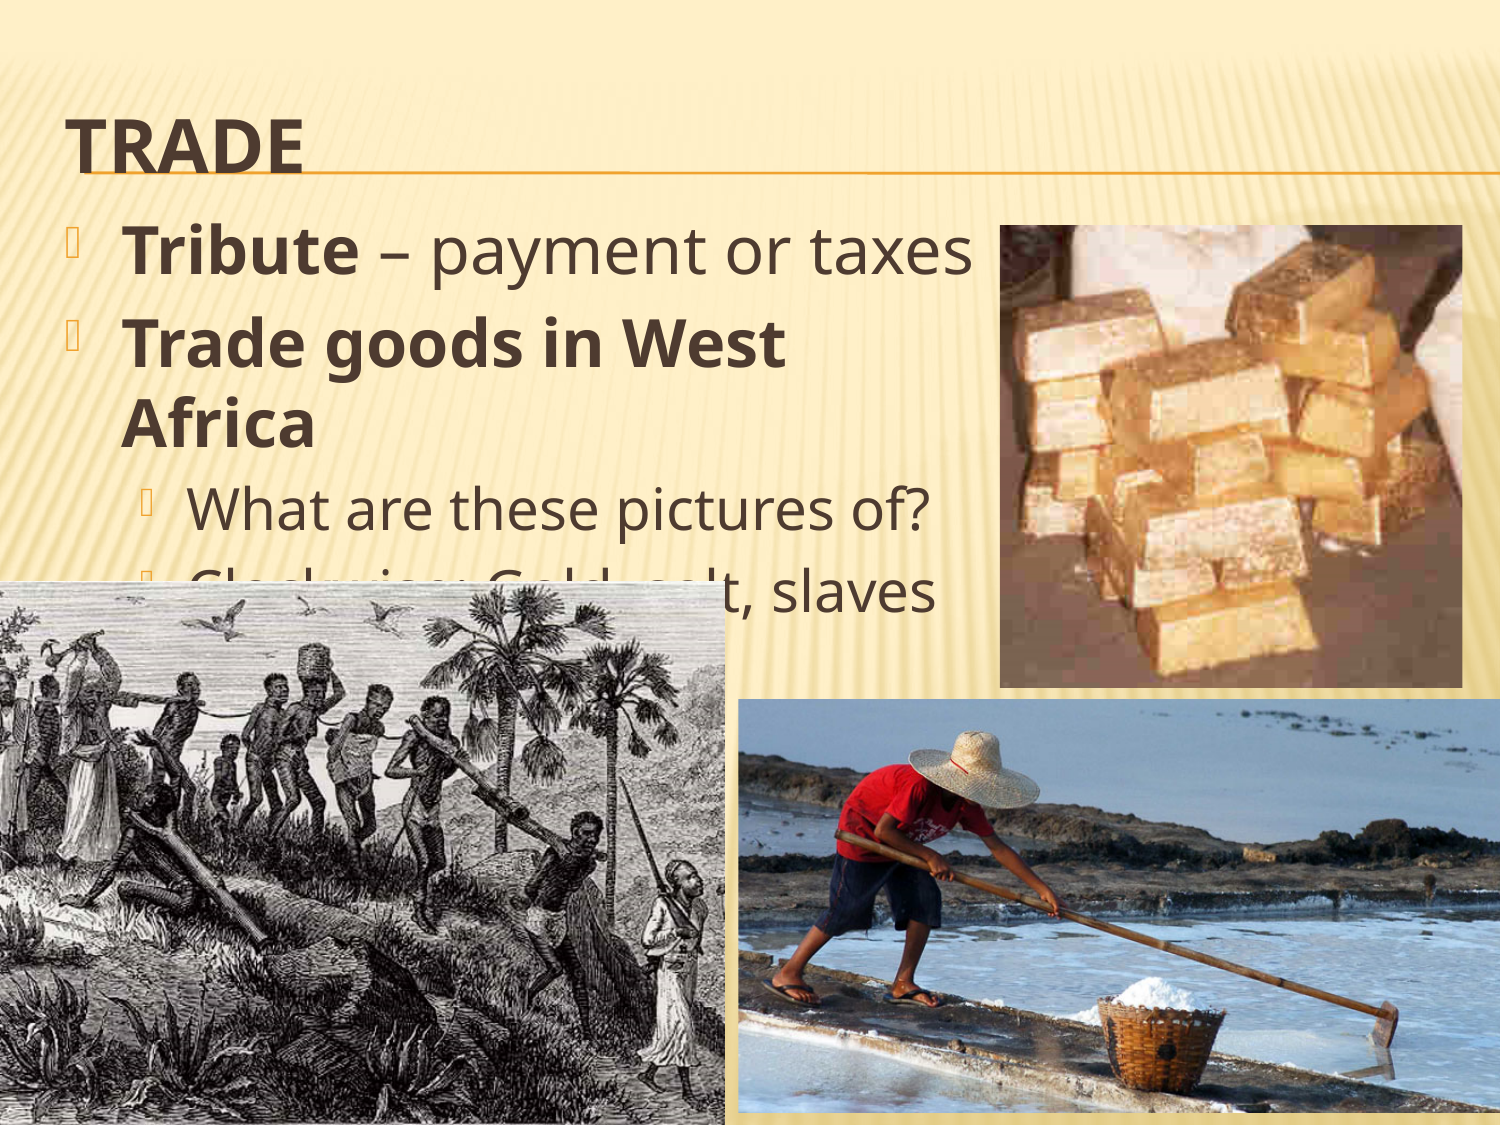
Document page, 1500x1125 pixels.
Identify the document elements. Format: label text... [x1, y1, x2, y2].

picture [738, 699, 1500, 1113]
list Tribute – payment or taxes Trade goods in West Africa What are these pictures of? Clockwise: Gold, salt, slaves [50, 200, 1000, 699]
title Trade [50, 75, 1475, 213]
picture [999, 224, 1463, 688]
picture [0, 580, 726, 1125]
